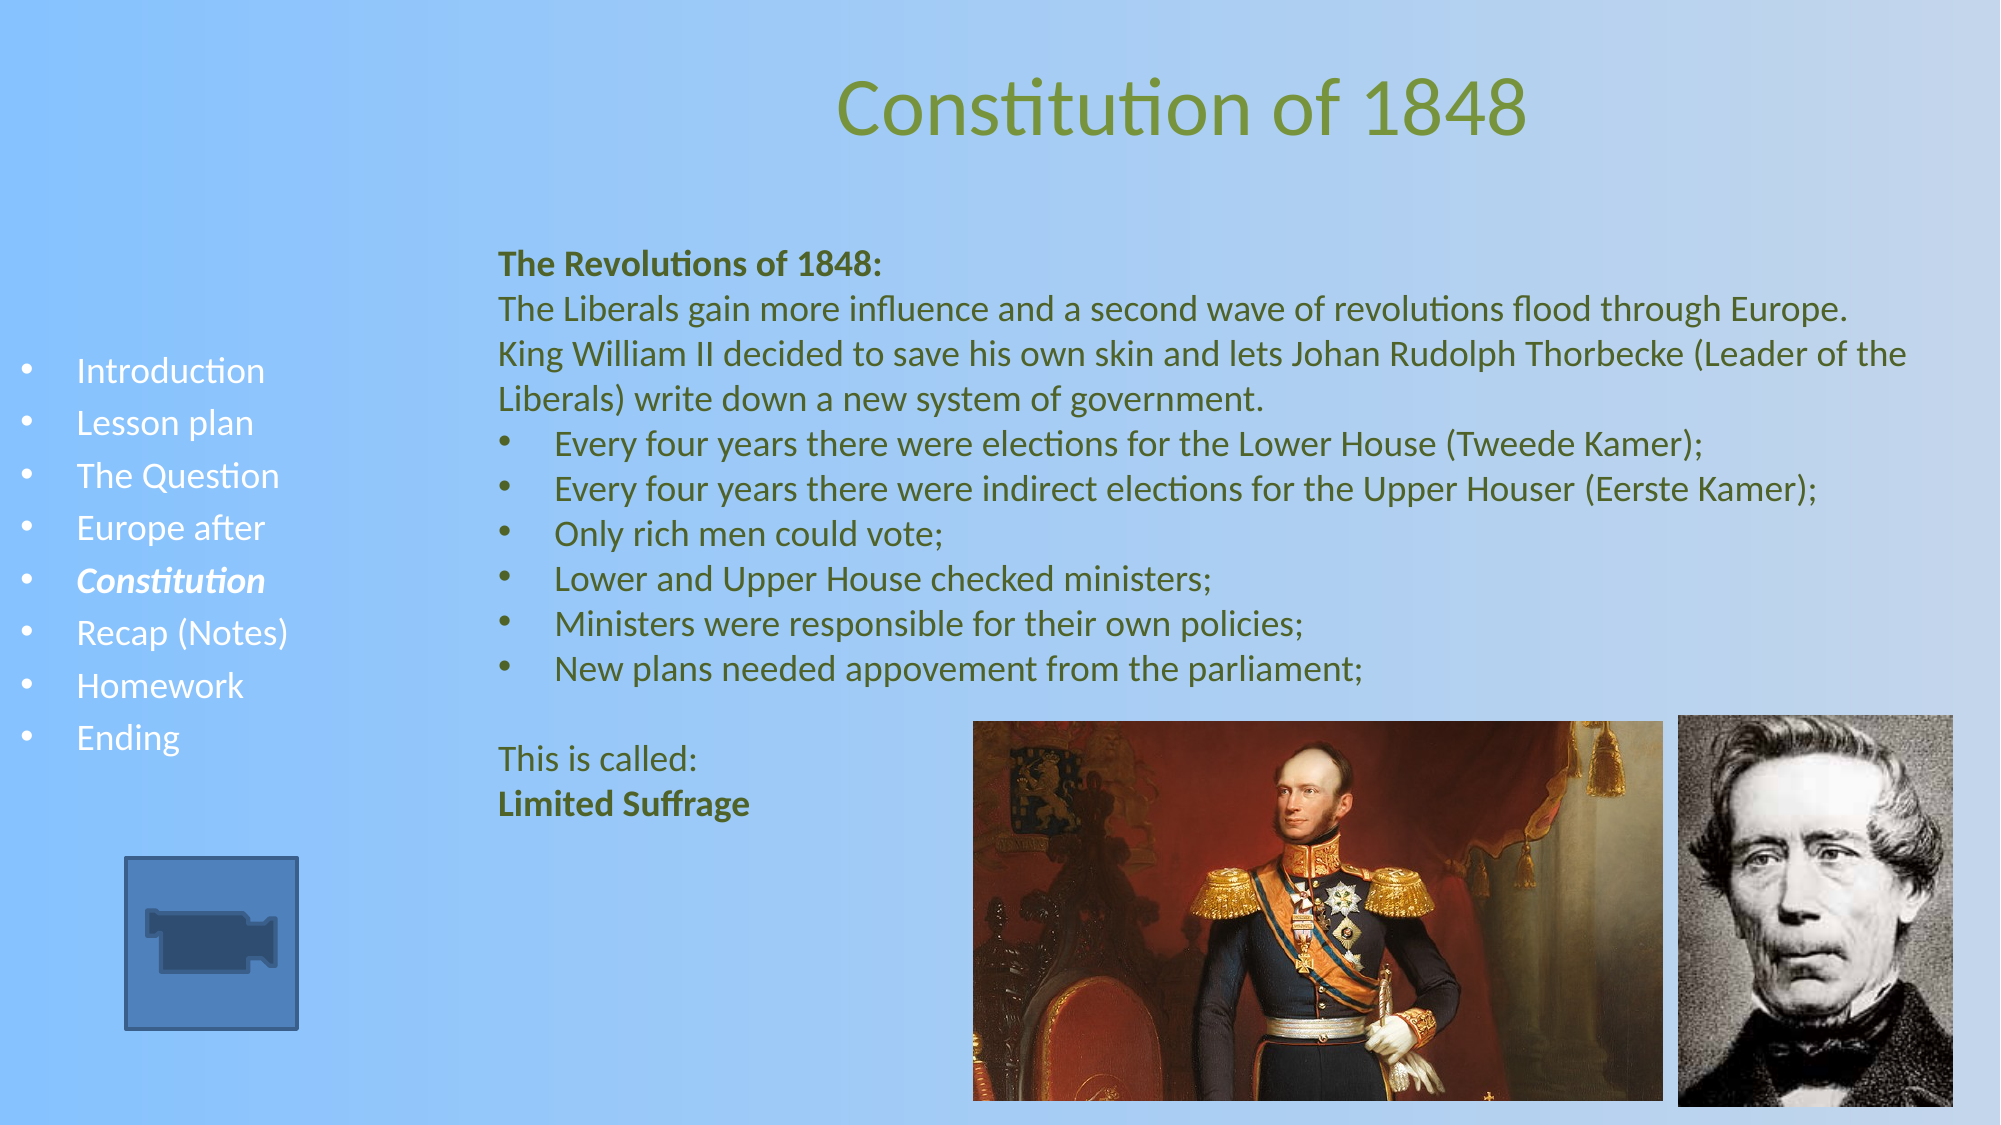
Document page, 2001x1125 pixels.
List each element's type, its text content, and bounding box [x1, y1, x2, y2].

text_box Introduction Lesson plan The Question Europe after Constitution Recap (Notes) Homework Ending [5, 338, 478, 1081]
picture [1678, 715, 1953, 1107]
text_box [124, 856, 299, 1031]
text_box Constitution of 1848 [444, 0, 1922, 227]
picture [973, 721, 1663, 1101]
text_box The Revolutions of 1848: The Liberals gain more influence and a second wave of revolutions flood through Europe. King William II decided to save his own skin and lets Johan Rudolph Thorbecke (Leader of the Liberals) write down a new system of government. Every four years there were elections for the Lower House (Tweede Kamer); Every four years there were indirect elections for the Upper Houser (Eerste Kamer); Only rich men could vote; Lower and Upper House checked ministers; Ministers were responsible for their own policies; New plans needed appovement from the parliament; This is called: Limited Suffrage [483, 231, 1988, 831]
